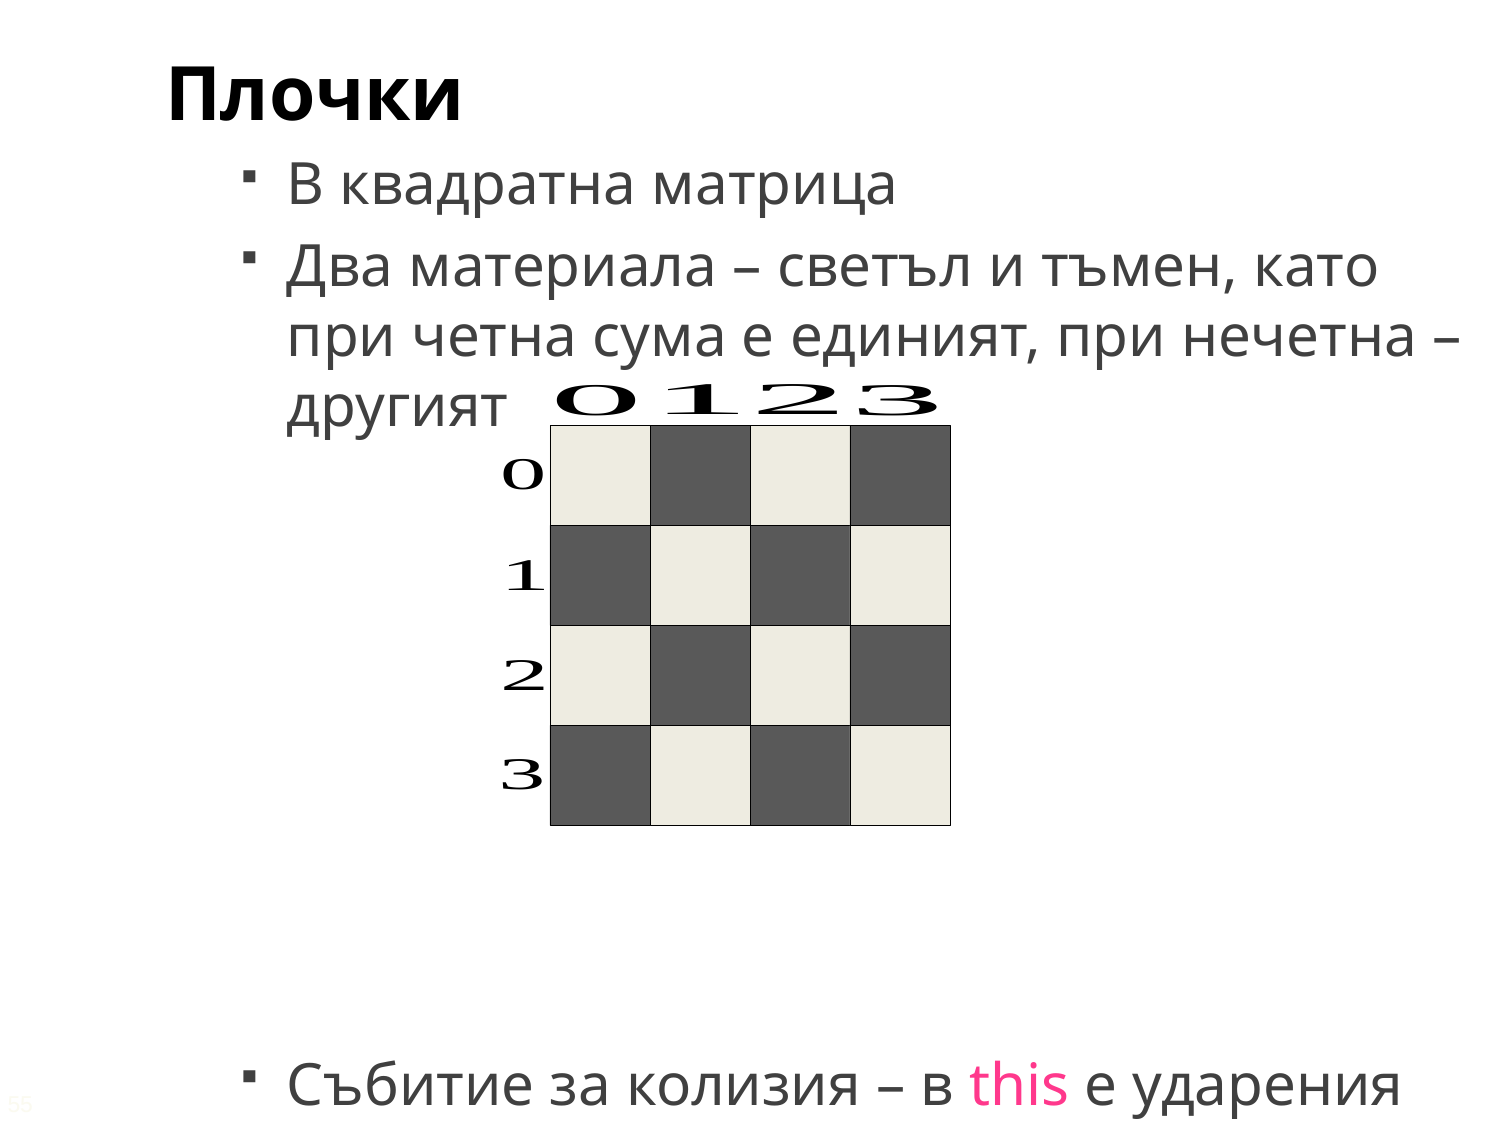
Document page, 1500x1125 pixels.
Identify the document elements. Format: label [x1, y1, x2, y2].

text_box [748, 723, 848, 828]
text_box [748, 523, 848, 623]
text_box [548, 723, 648, 828]
text_box [748, 423, 848, 523]
text_box [548, 523, 648, 623]
text_box [648, 623, 748, 723]
text_box [748, 623, 848, 723]
text_box [548, 623, 648, 723]
text_box [848, 723, 952, 828]
text_box [548, 423, 648, 523]
text_box [648, 523, 748, 623]
text_box [648, 723, 748, 828]
text_box [648, 423, 748, 523]
text_box [848, 623, 952, 723]
text_box [848, 423, 952, 523]
text_box [848, 523, 952, 623]
